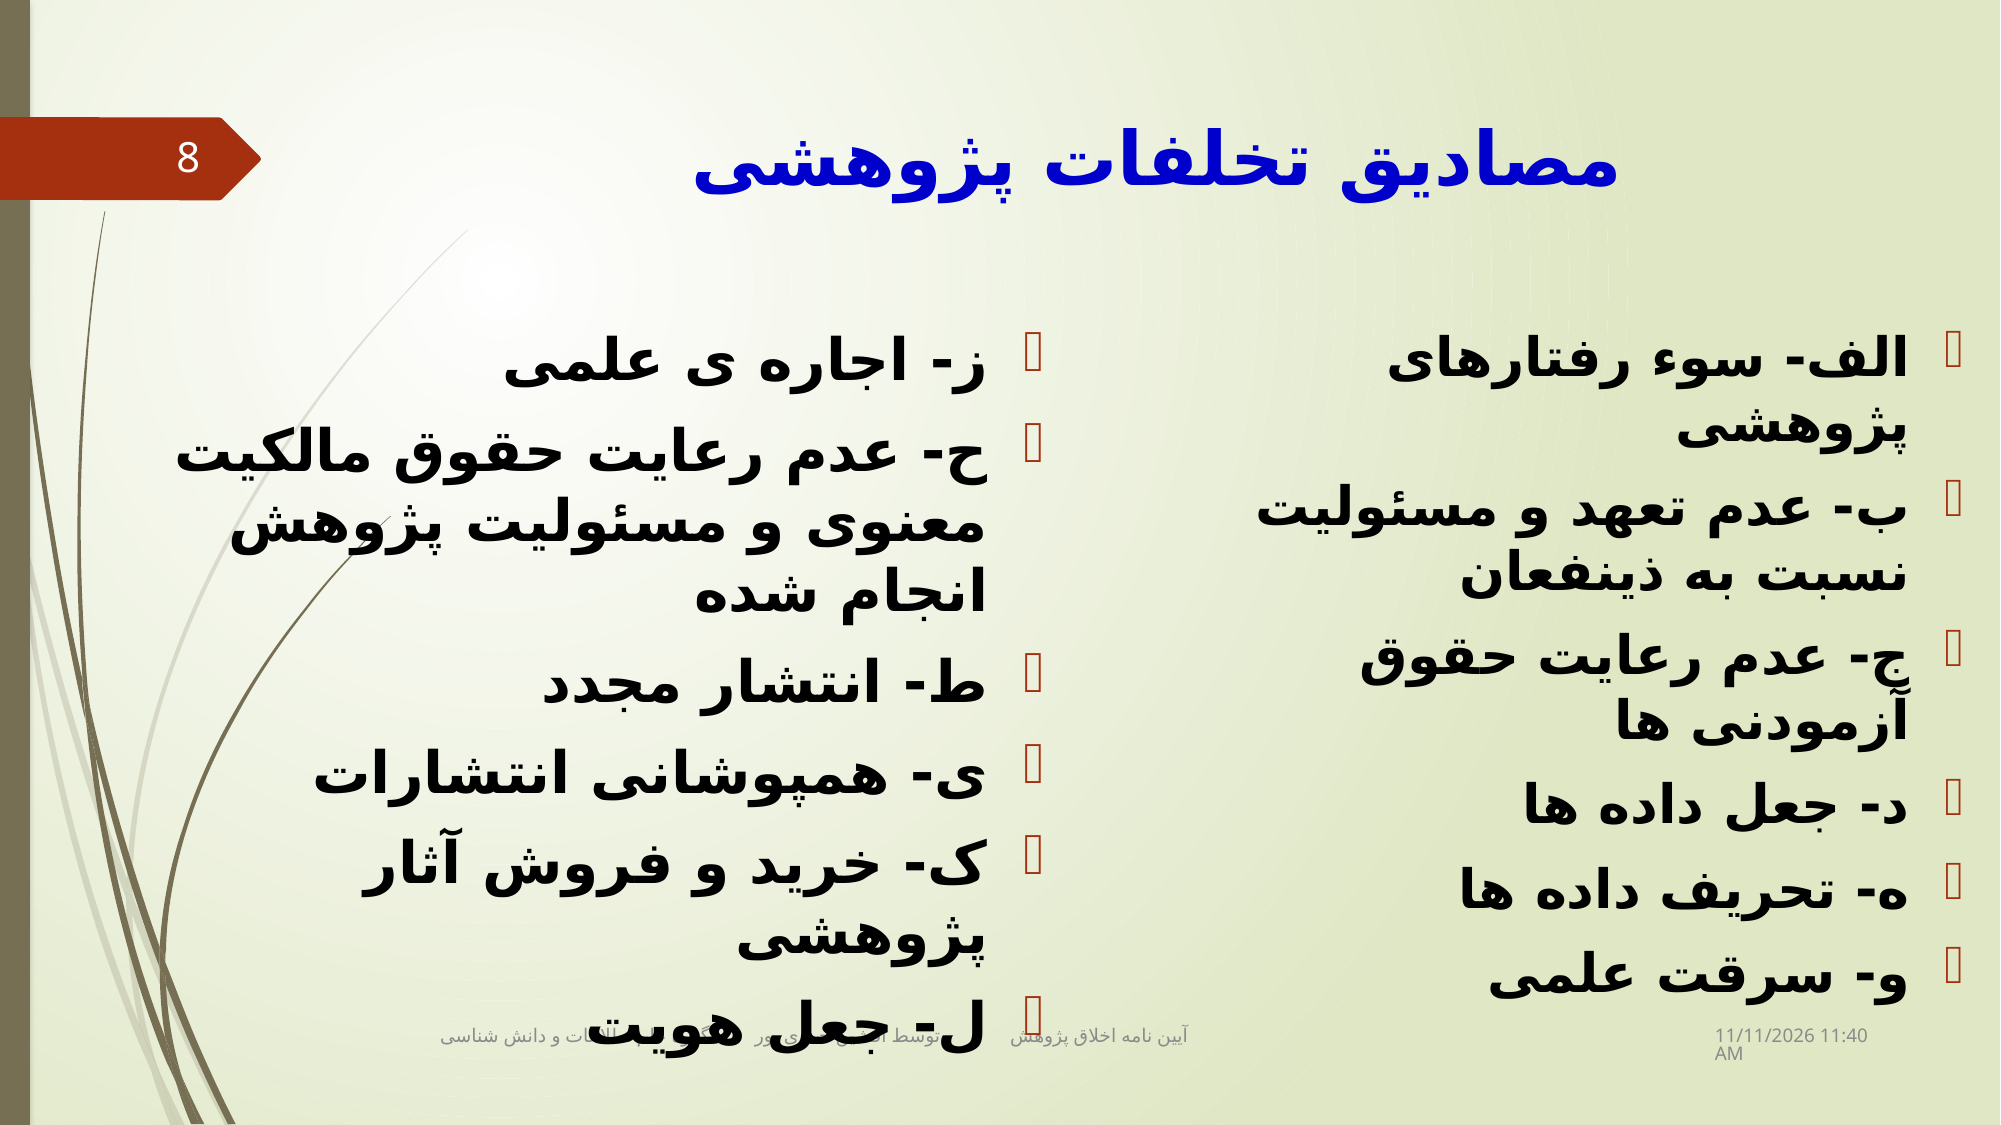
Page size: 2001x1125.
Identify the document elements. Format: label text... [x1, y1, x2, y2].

slide_number 8 [87, 129, 216, 190]
footer آیین نامه اخلاق پژوهش توسط افشین حمدی پور گروه علم اطلاعات و دانش شناسی [424, 1006, 1675, 1067]
list الف- سوء رفتارهای پژوهشی ب- عدم تعهد و مسئولیت نسبت به ذینفعان ج- عدم رعایت حقوق آزمودنی ها د- جعل داده ها ه- تحریف داده ها و- سرقت علمی [1132, 314, 1978, 1016]
title مصادیق تخلفات پژوهشی [425, 102, 1888, 313]
slide_number 17 دسامبر 18 [1699, 1005, 1888, 1067]
list ز- اجاره ی علمی ح- عدم رعایت حقوق مالکیت معنوی و مسئولیت پژوهش انجام شده ط- انتشار مجدد ی- همپوشانی انتشارات ک- خرید و فروش آثار پژوهشی ل- جعل هویت [146, 314, 1060, 1044]
